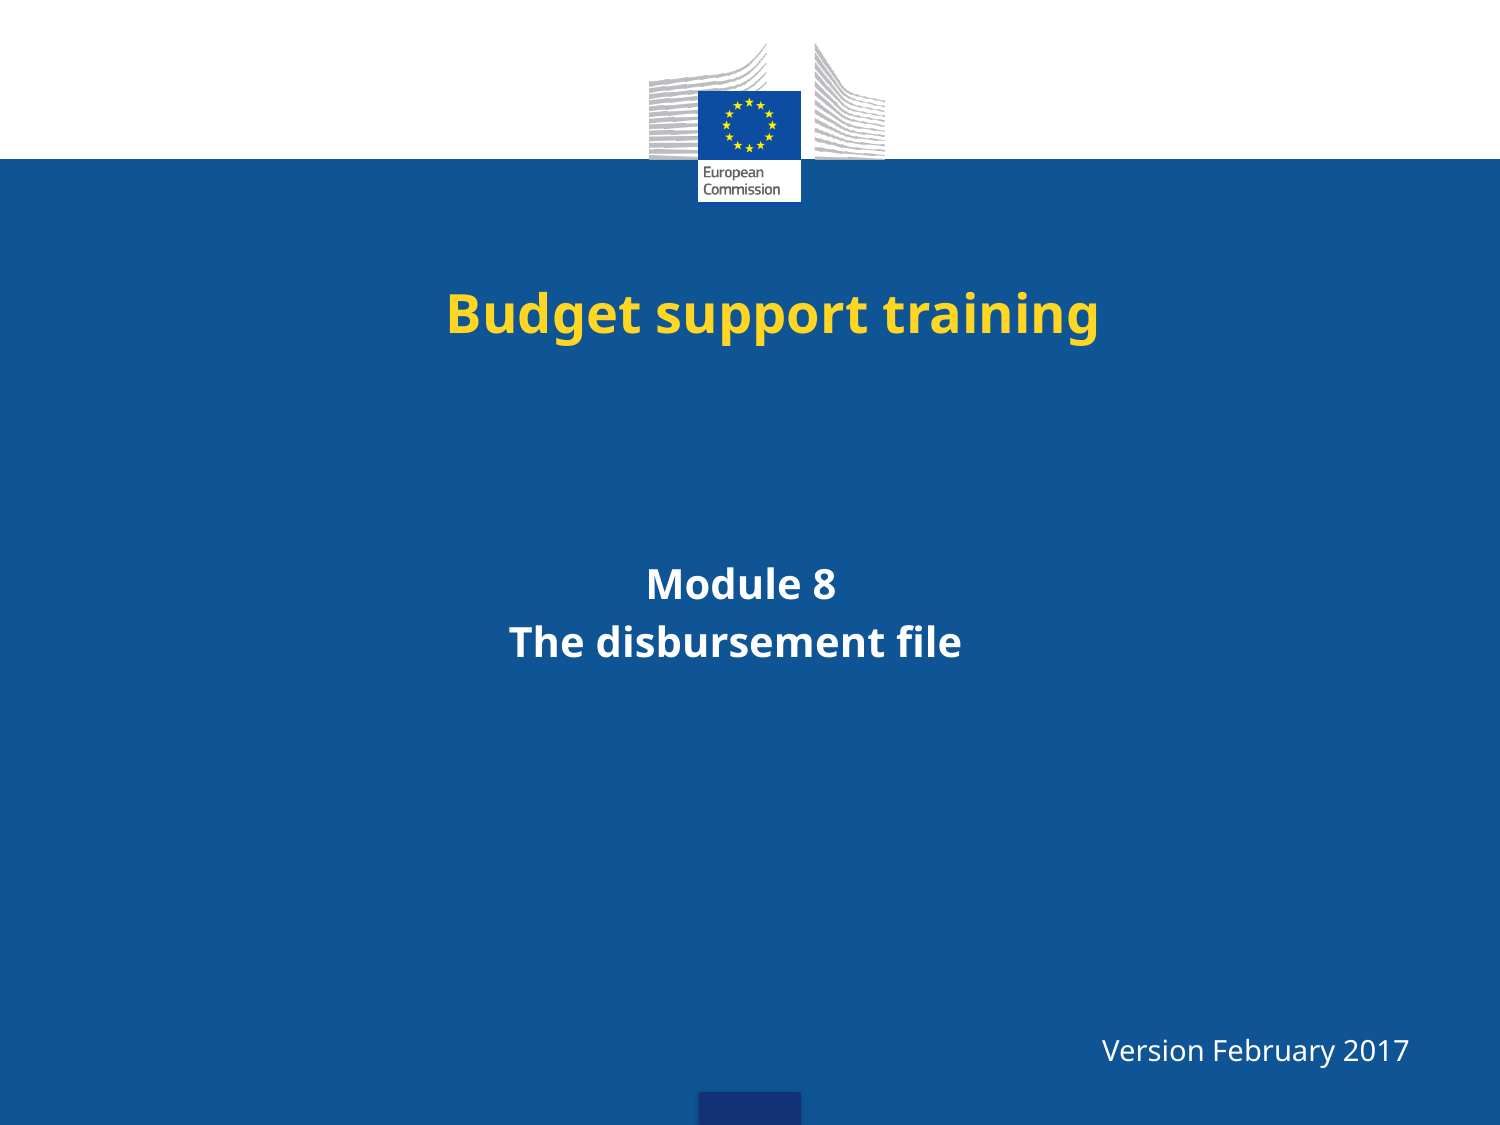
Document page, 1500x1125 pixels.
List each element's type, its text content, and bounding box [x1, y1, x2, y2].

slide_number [1074, 1024, 1426, 1103]
title Budget support training [88, 266, 1459, 457]
subtitle Module 8 The disbursement file [40, 491, 1442, 776]
